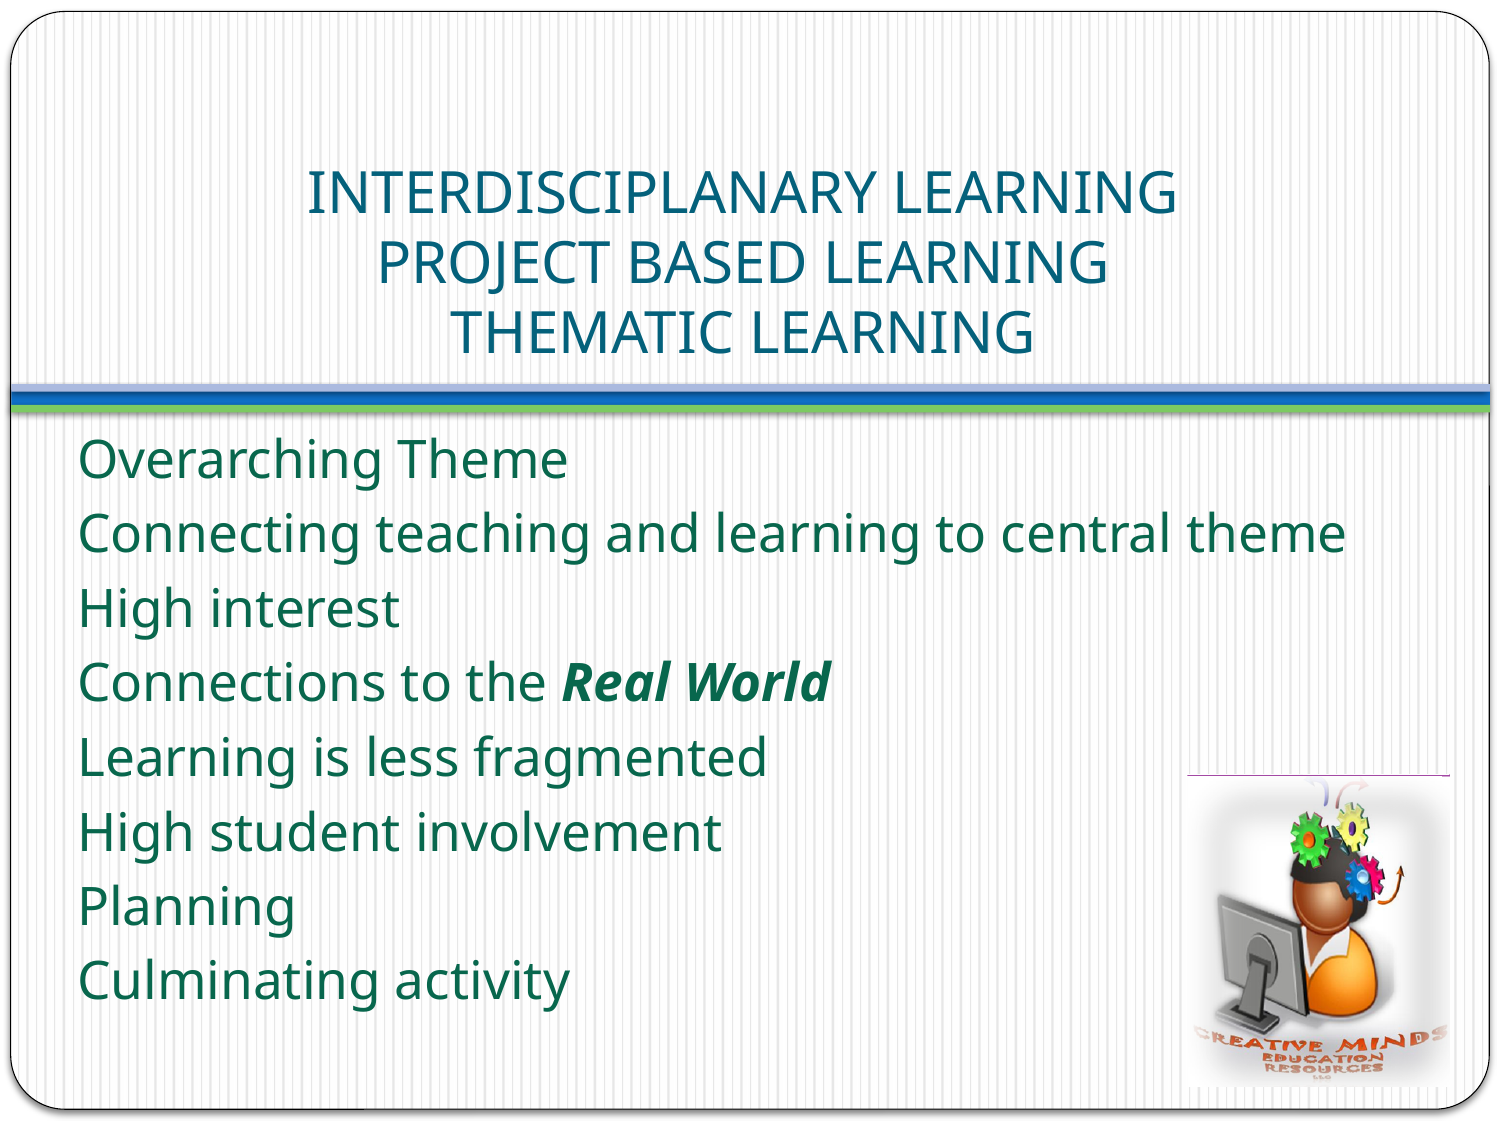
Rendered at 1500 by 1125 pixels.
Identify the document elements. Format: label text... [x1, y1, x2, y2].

picture [1187, 774, 1451, 1087]
title INTERDISCIPLANARY LEARNING PROJECT BASED LEARNING THEMATIC LEARNING [24, 156, 1463, 380]
list Overarching Theme Connecting teaching and learning to central theme High interest Connections to the Real World Learning is less fragmented High student involvement Planning Culminating activity [62, 417, 1475, 1025]
